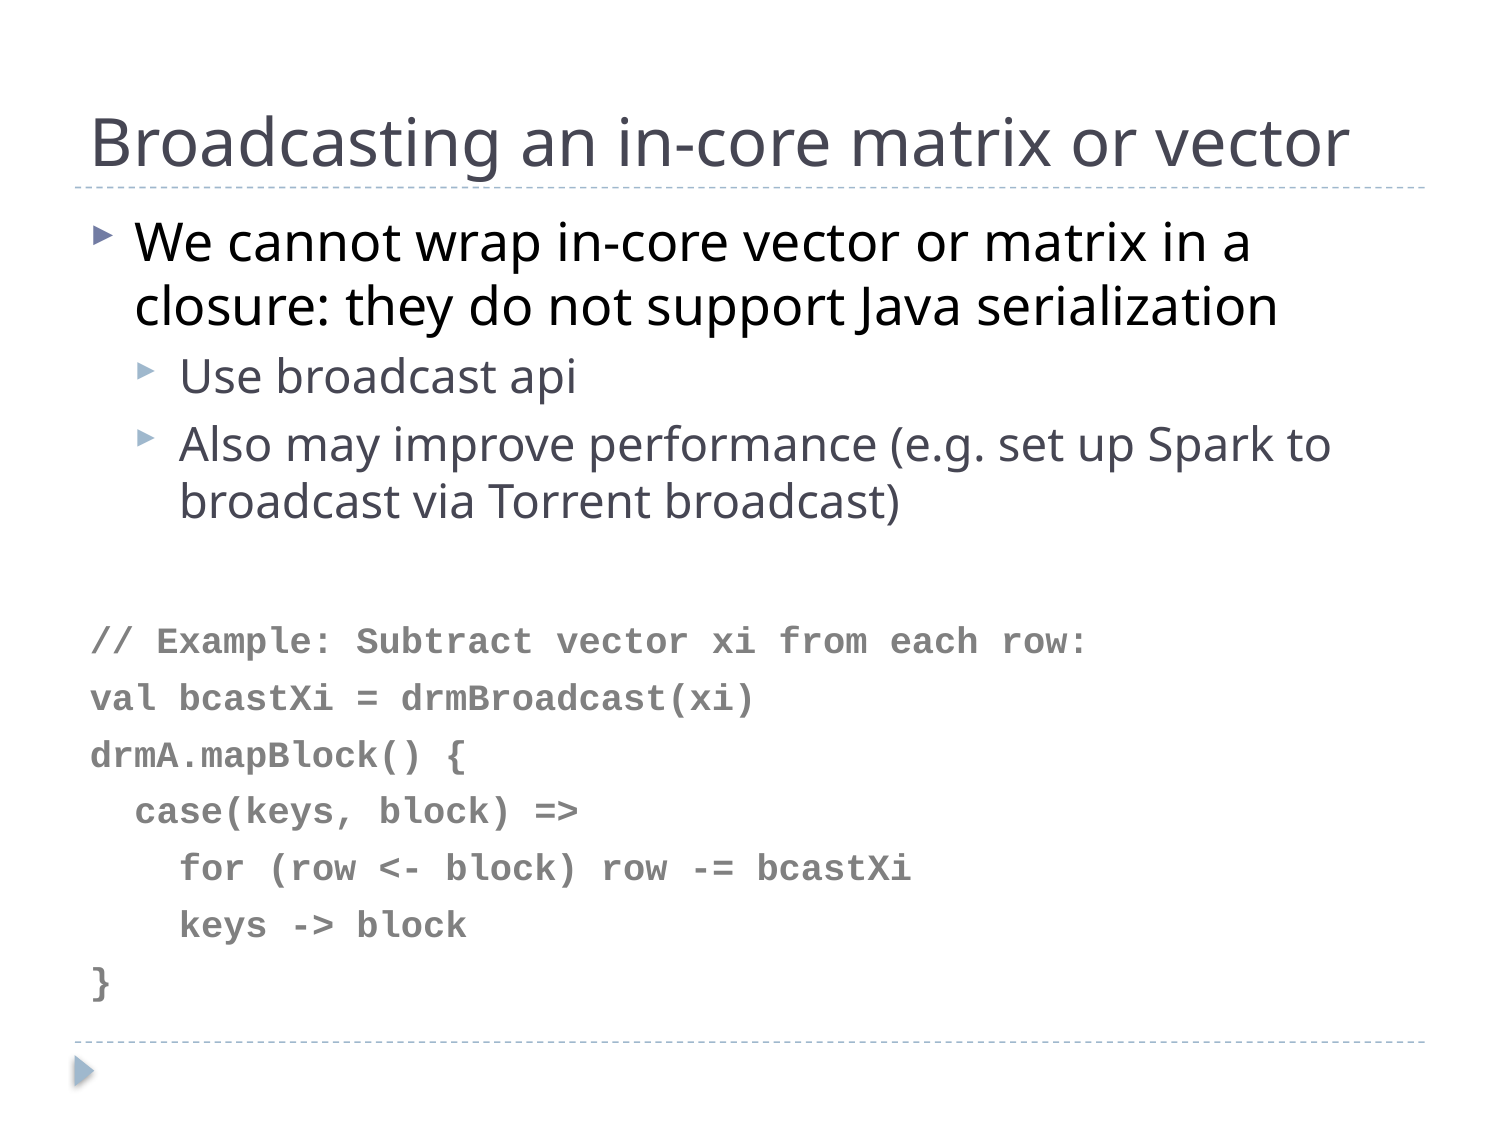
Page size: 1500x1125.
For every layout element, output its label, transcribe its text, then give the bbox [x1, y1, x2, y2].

list We cannot wrap in-core vector or matrix in a closure: they do not support Java serialization Use broadcast api Also may improve performance (e.g. set up Spark to broadcast via Torrent broadcast) // Example: Subtract vector xi from each row: val bcastXi = drmBroadcast(xi) drmA.mapBlock() { case(keys, block) => for (row <- block) row -= bcastXi keys -> block } [75, 200, 1425, 1010]
title Broadcasting an in-core matrix or vector [75, 24, 1425, 188]
